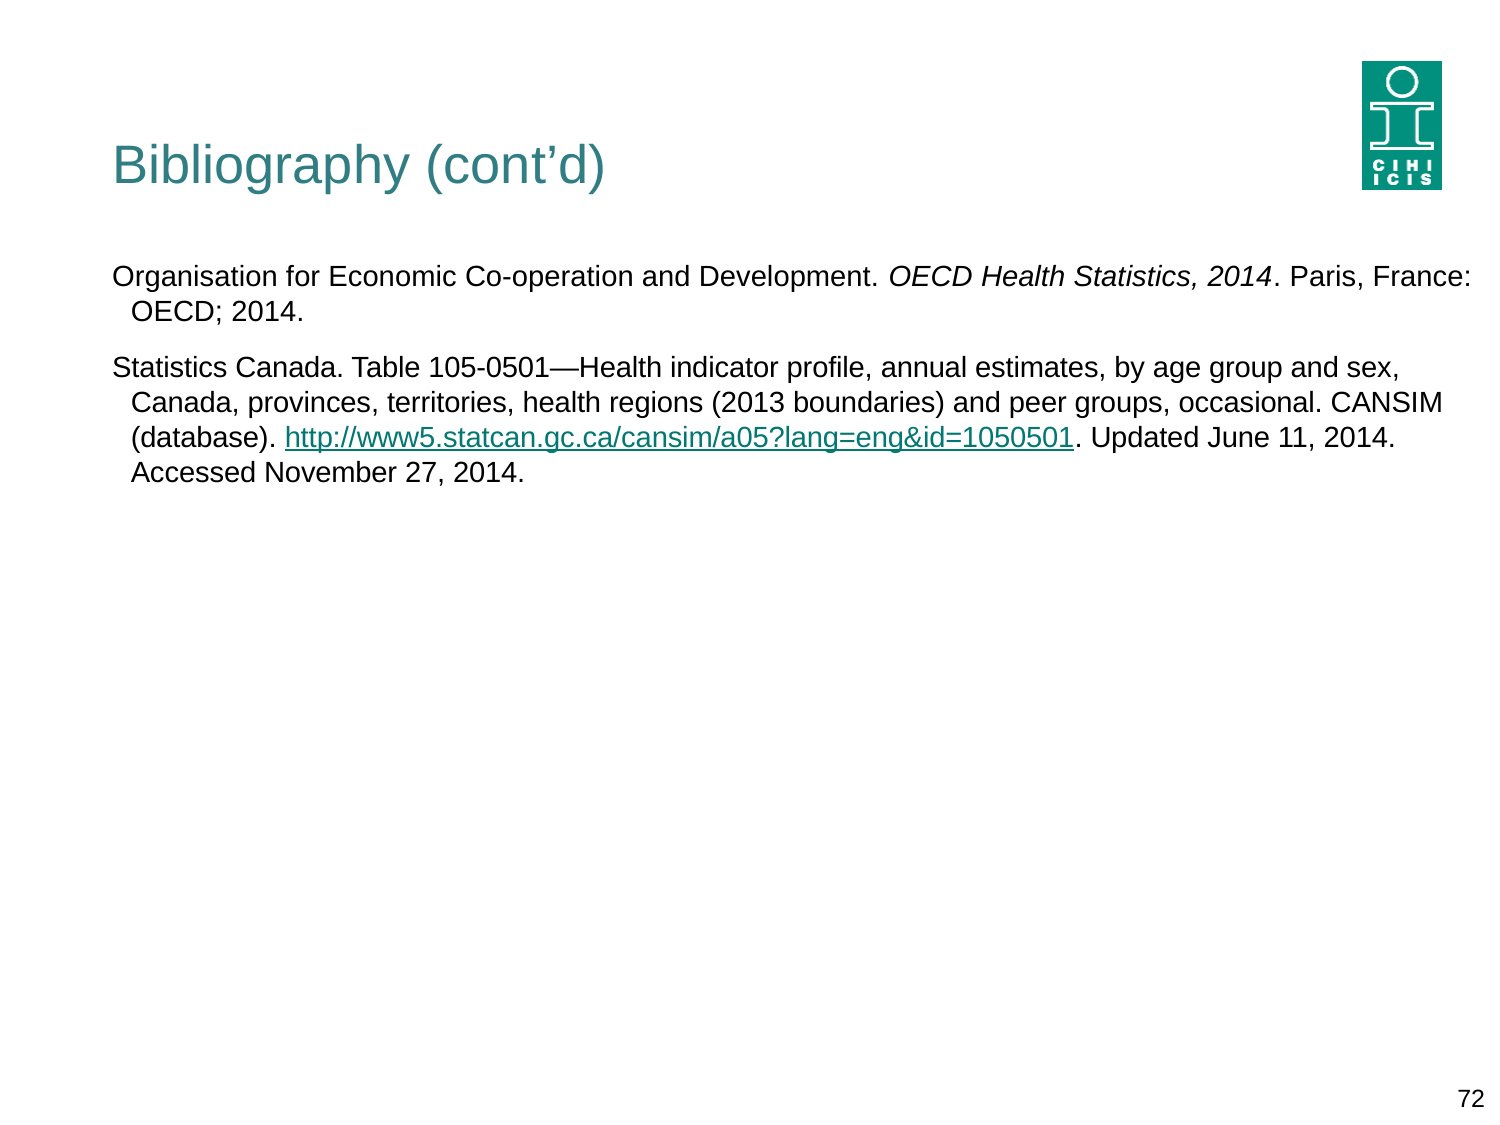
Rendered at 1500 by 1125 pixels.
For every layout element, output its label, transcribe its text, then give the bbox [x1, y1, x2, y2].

title Bibliography (cont’d) [97, 86, 1350, 237]
list Organisation for Economic Co-operation and Development. OECD Health Statistics, 2014. Paris, France: OECD; 2014. Statistics Canada. Table 105-0501—Health indicator profile, annual estimates, by age group and sex, Canada, provinces, territories, health regions (2013 boundaries) and peer groups, occasional. CANSIM (database). http://www5.statcan.gc.ca/cansim/a05?lang=eng&id=1050501. Updated June 11, 2014. Accessed November 27, 2014. [97, 249, 1500, 1063]
slide_number 72 [1337, 1074, 1500, 1125]
picture [1362, 61, 1442, 190]
